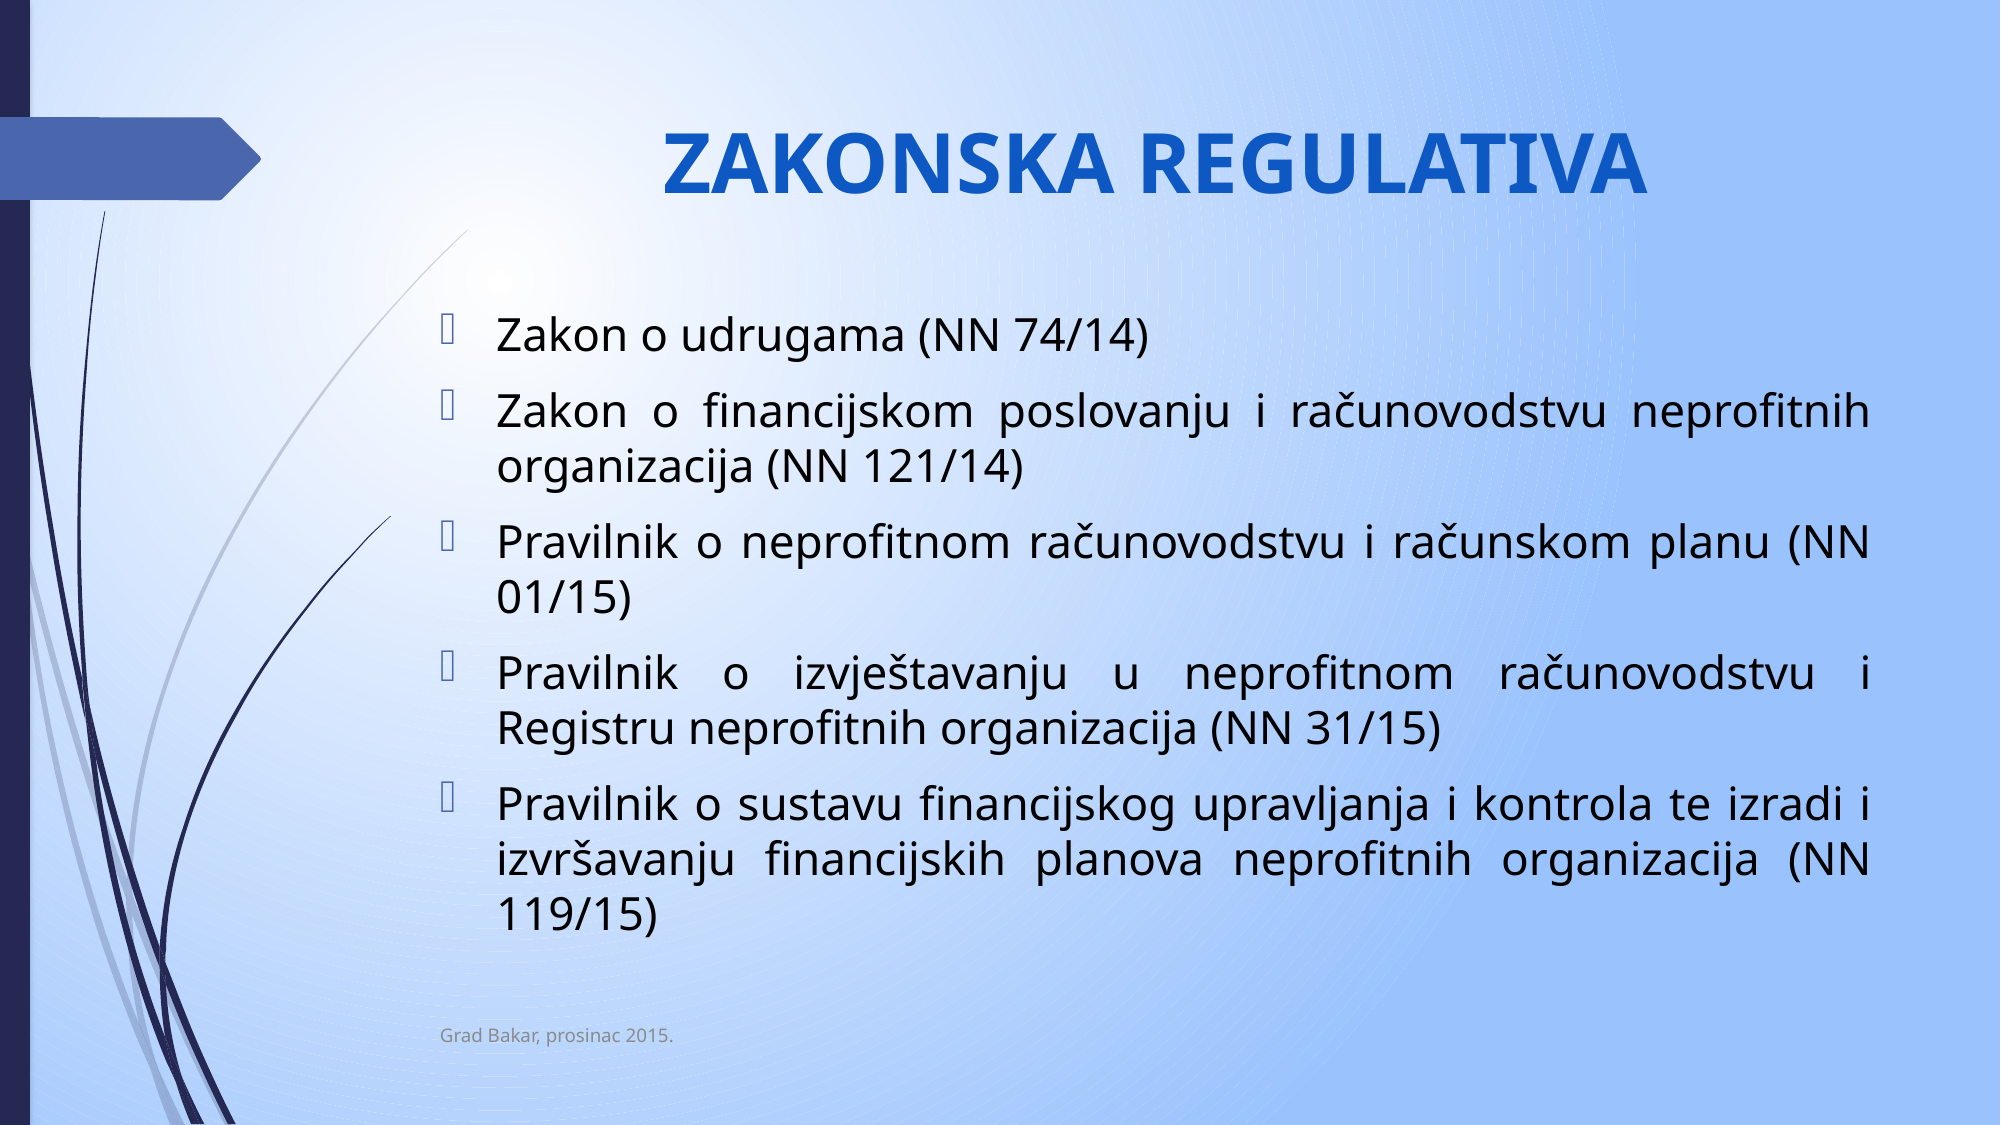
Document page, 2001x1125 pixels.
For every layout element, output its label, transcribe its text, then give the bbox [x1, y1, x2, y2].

footer Grad Bakar, prosinac 2015. [424, 1006, 1675, 1067]
title ZAKONSKA REGULATIVA [425, 102, 1888, 298]
list Zakon o udrugama (NN 74/14) Zakon o financijskom poslovanju i računovodstvu neprofitnih organizacija (NN 121/14) Pravilnik o neprofitnom računovodstvu i računskom planu (NN 01/15) Pravilnik o izvještavanju u neprofitnom računovodstvu i Registru neprofitnih organizacija (NN 31/15) Pravilnik o sustavu financijskog upravljanja i kontrola te izradi i izvršavanju financijskih planova neprofitnih organizacija (NN 119/15) [424, 298, 1888, 970]
